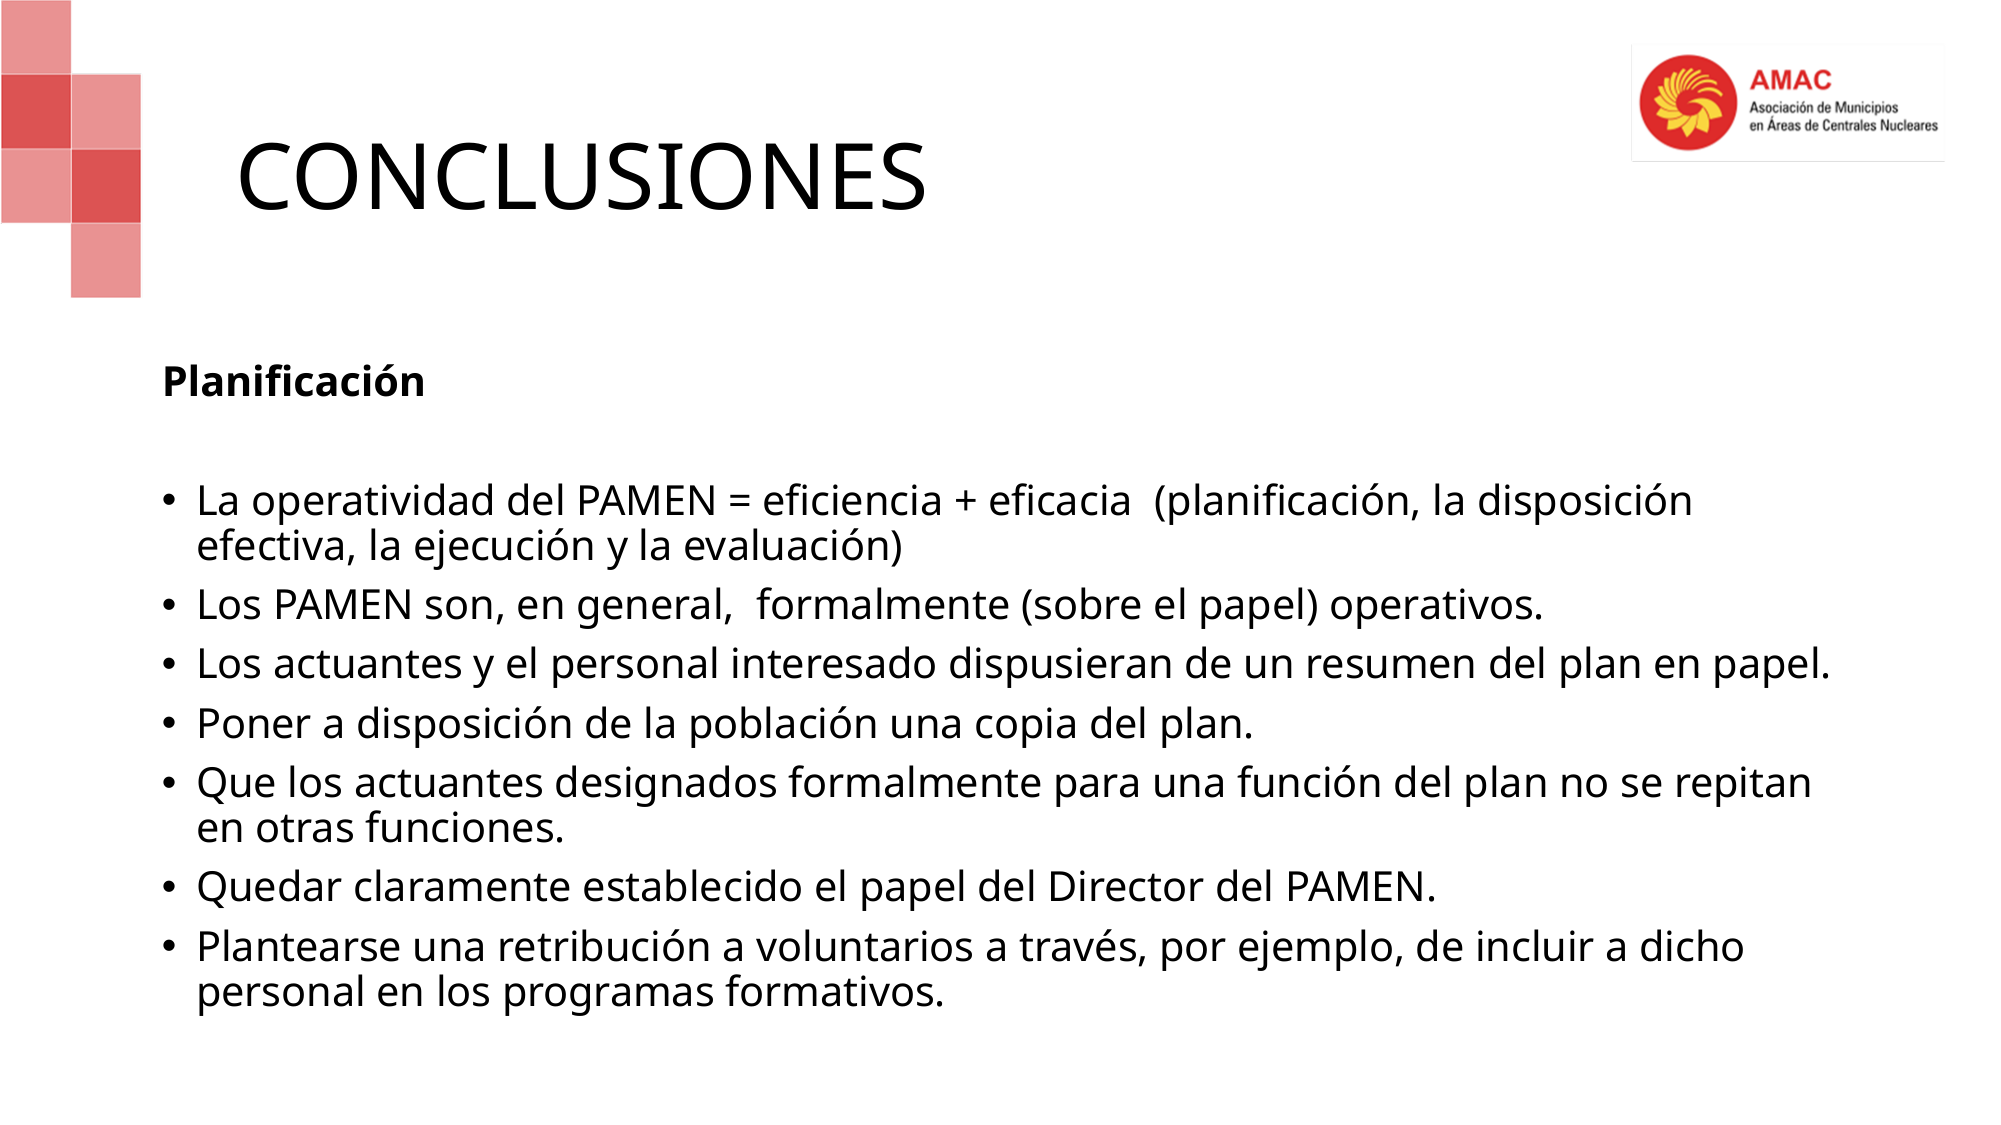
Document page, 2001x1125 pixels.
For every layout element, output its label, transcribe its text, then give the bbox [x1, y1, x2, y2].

list Planificación La operatividad del PAMEN = eficiencia + eficacia (planificación, la disposición efectiva, la ejecución y la evaluación) Los PAMEN son, en general, formalmente (sobre el papel) operativos. Los actuantes y el personal interesado dispusieran de un resumen del plan en papel. Poner a disposición de la población una copia del plan. Que los actuantes designados formalmente para una función del plan no se repitan en otras funciones. Quedar claramente establecido el papel del Director del PAMEN. Plantearse una retribución a voluntarios a través, por ejemplo, de incluir a dicho personal en los programas formativos. [146, 353, 1872, 1068]
picture [0, 0, 1946, 299]
